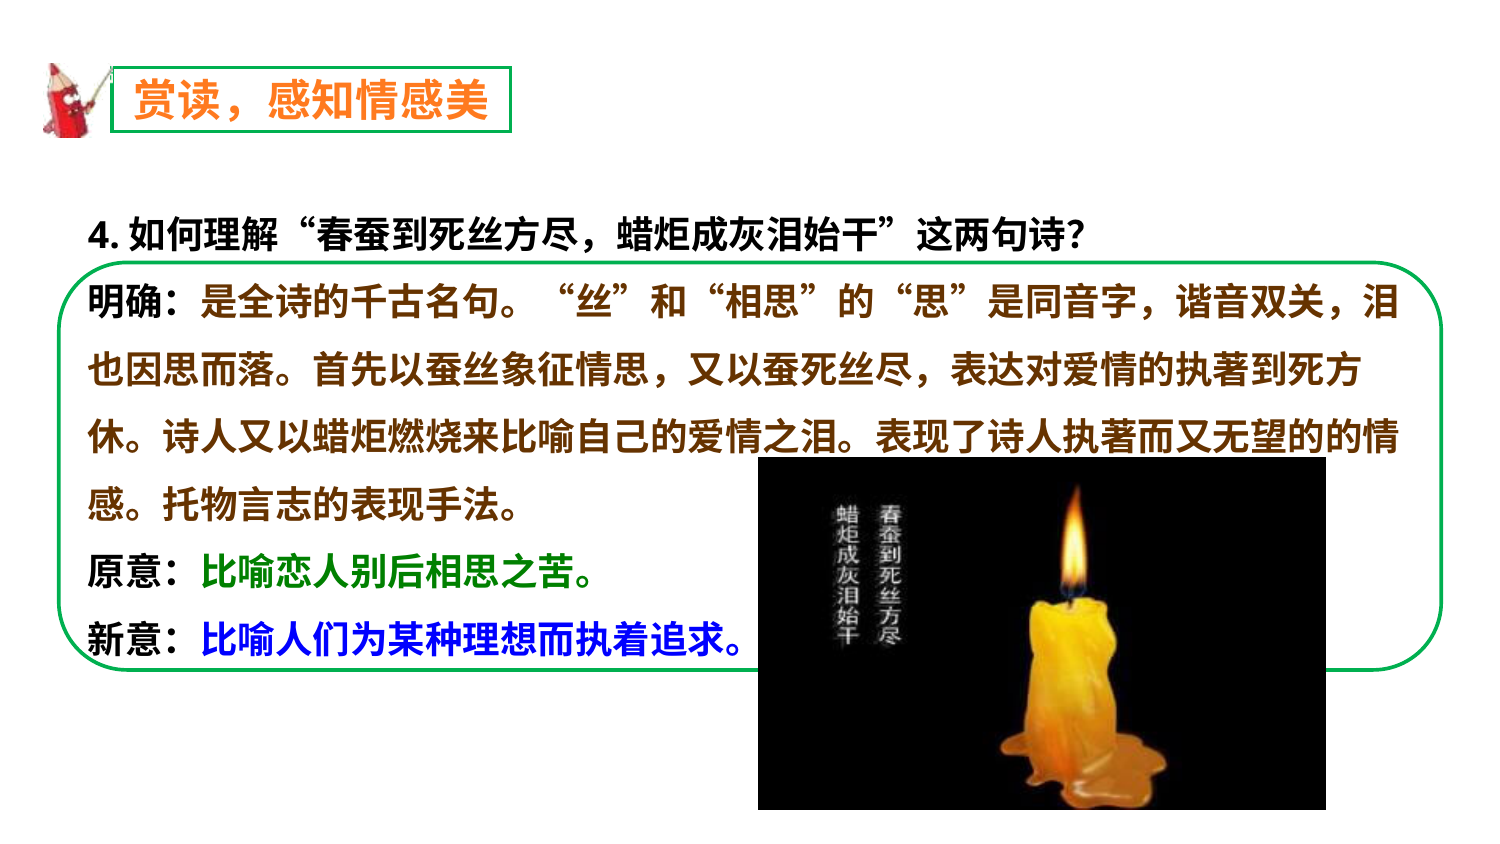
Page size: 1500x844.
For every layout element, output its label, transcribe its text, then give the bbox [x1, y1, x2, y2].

picture [43, 63, 113, 138]
text_box [1326, 667, 1397, 671]
text_box 4.如何理解“春蚕到死丝方尽，蜡炬成灰泪始干”这两句诗？ 明确：是全诗的千古名句。“丝”和“相思”的“思”是同音字，谐音双关，泪也因思而落。首先以蚕丝象征情思，又以蚕死丝尽，表达对爱情的执著到死方休。诗人又以蜡炬燃烧来比喻自己的爱情之泪。表现了诗人执著而又无望的的情感。托物言志的表现手法。 原意：比喻恋人别后相思之苦。 新意：比喻人们为某种理想而执着追求。 [76, 182, 1442, 667]
picture [758, 457, 1326, 810]
text_box 赏读，感知情感美 [113, 66, 512, 132]
text_box [103, 667, 758, 671]
text_box [57, 283, 76, 649]
